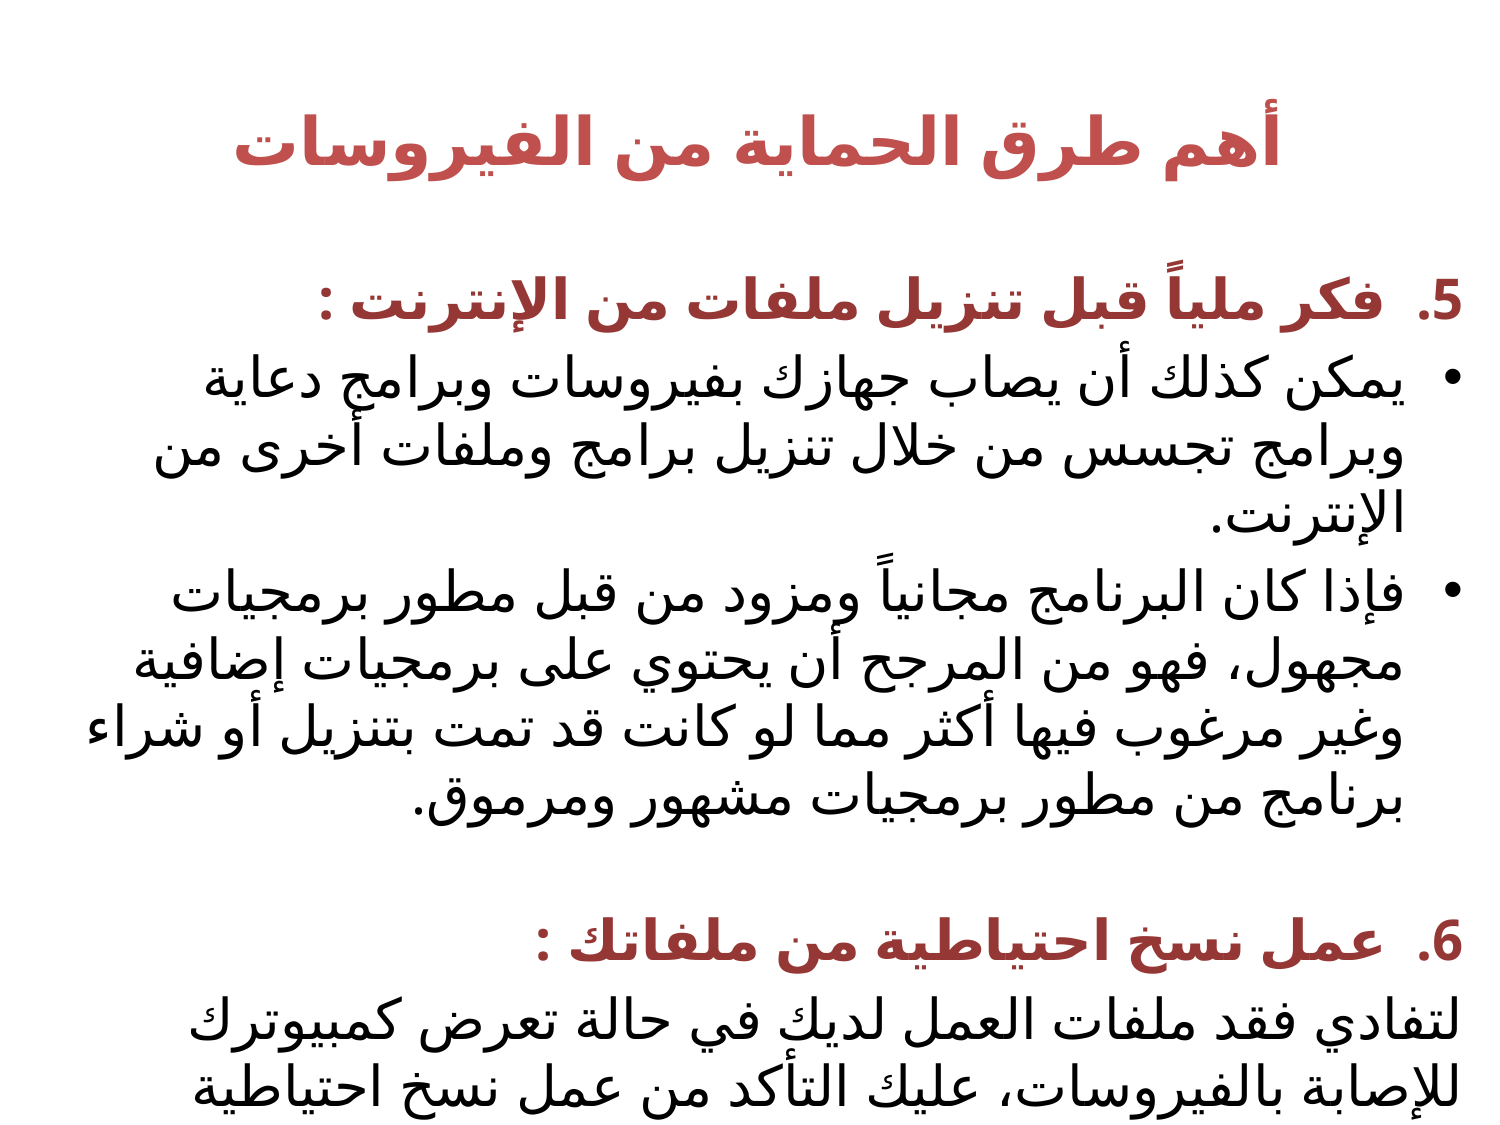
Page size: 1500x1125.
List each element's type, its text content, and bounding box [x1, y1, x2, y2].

title أهم طرق الحماية من الفيروسات [75, 45, 1425, 233]
list 5. فكر ملياً قبل تنزيل ملفات من الإنترنت : يمكن كذلك أن يصاب جهازك بفيروسات وبرامج دعاية وبرامج تجسس من خلال تنزيل برامج وملفات أخرى من الإنترنت. فإذا كان البرنامج مجانياً ومزود من قبل مطور برمجيات مجهول، فهو من المرجح أن يحتوي على برمجيات إضافية وغير مرغوب فيها أكثر مما لو كانت قد تمت بتنزيل أو شراء برنامج من مطور برمجيات مشهور ومرموق. 6. عمل نسخ احتياطية من ملفاتك : لتفادي فقد ملفات العمل لديك في حالة تعرض كمبيوترك للإصابة بالفيروسات، عليك التأكد من عمل نسخ احتياطية لملفاتك المهمة. [53, 255, 1479, 1076]
